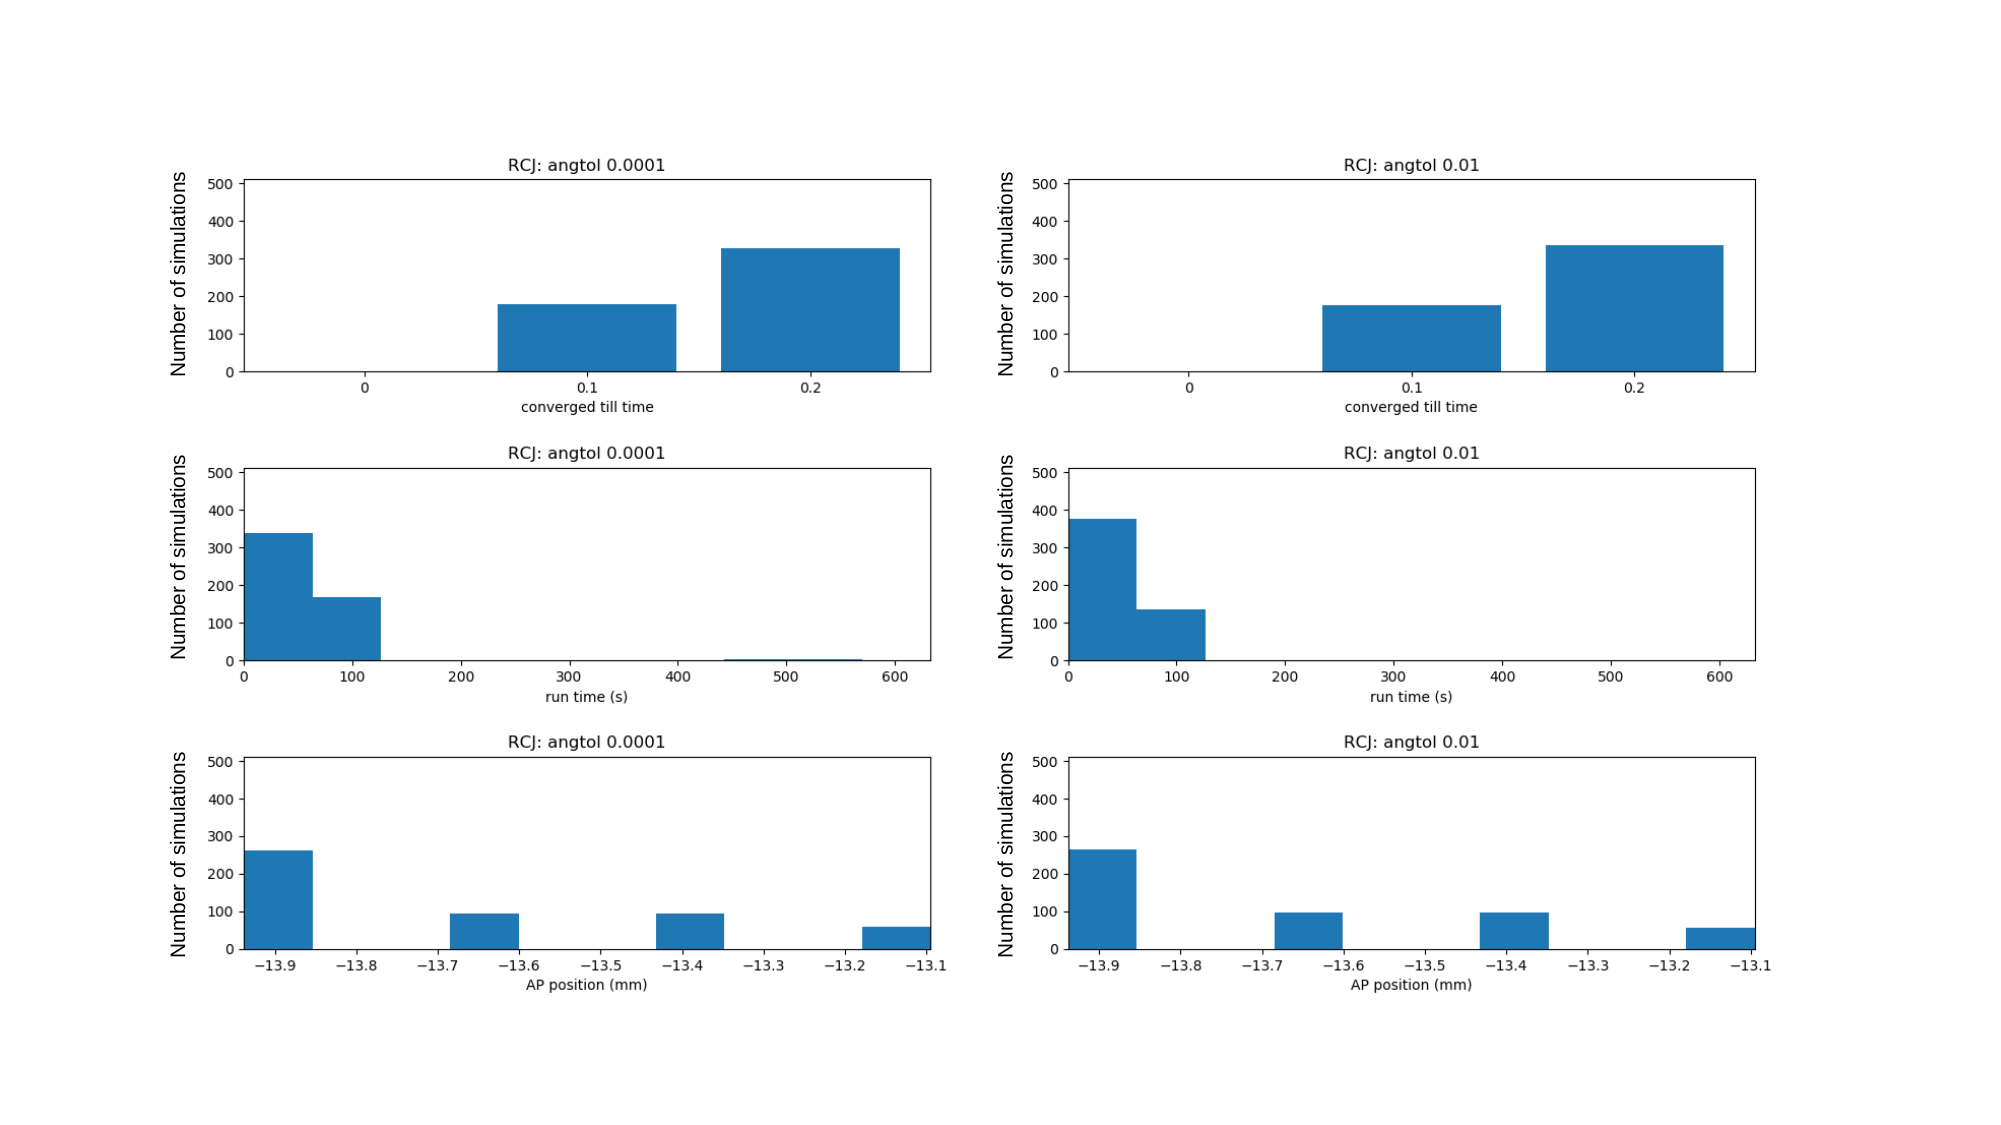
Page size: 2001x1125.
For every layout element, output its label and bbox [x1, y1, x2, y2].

picture [0, 59, 1950, 1059]
